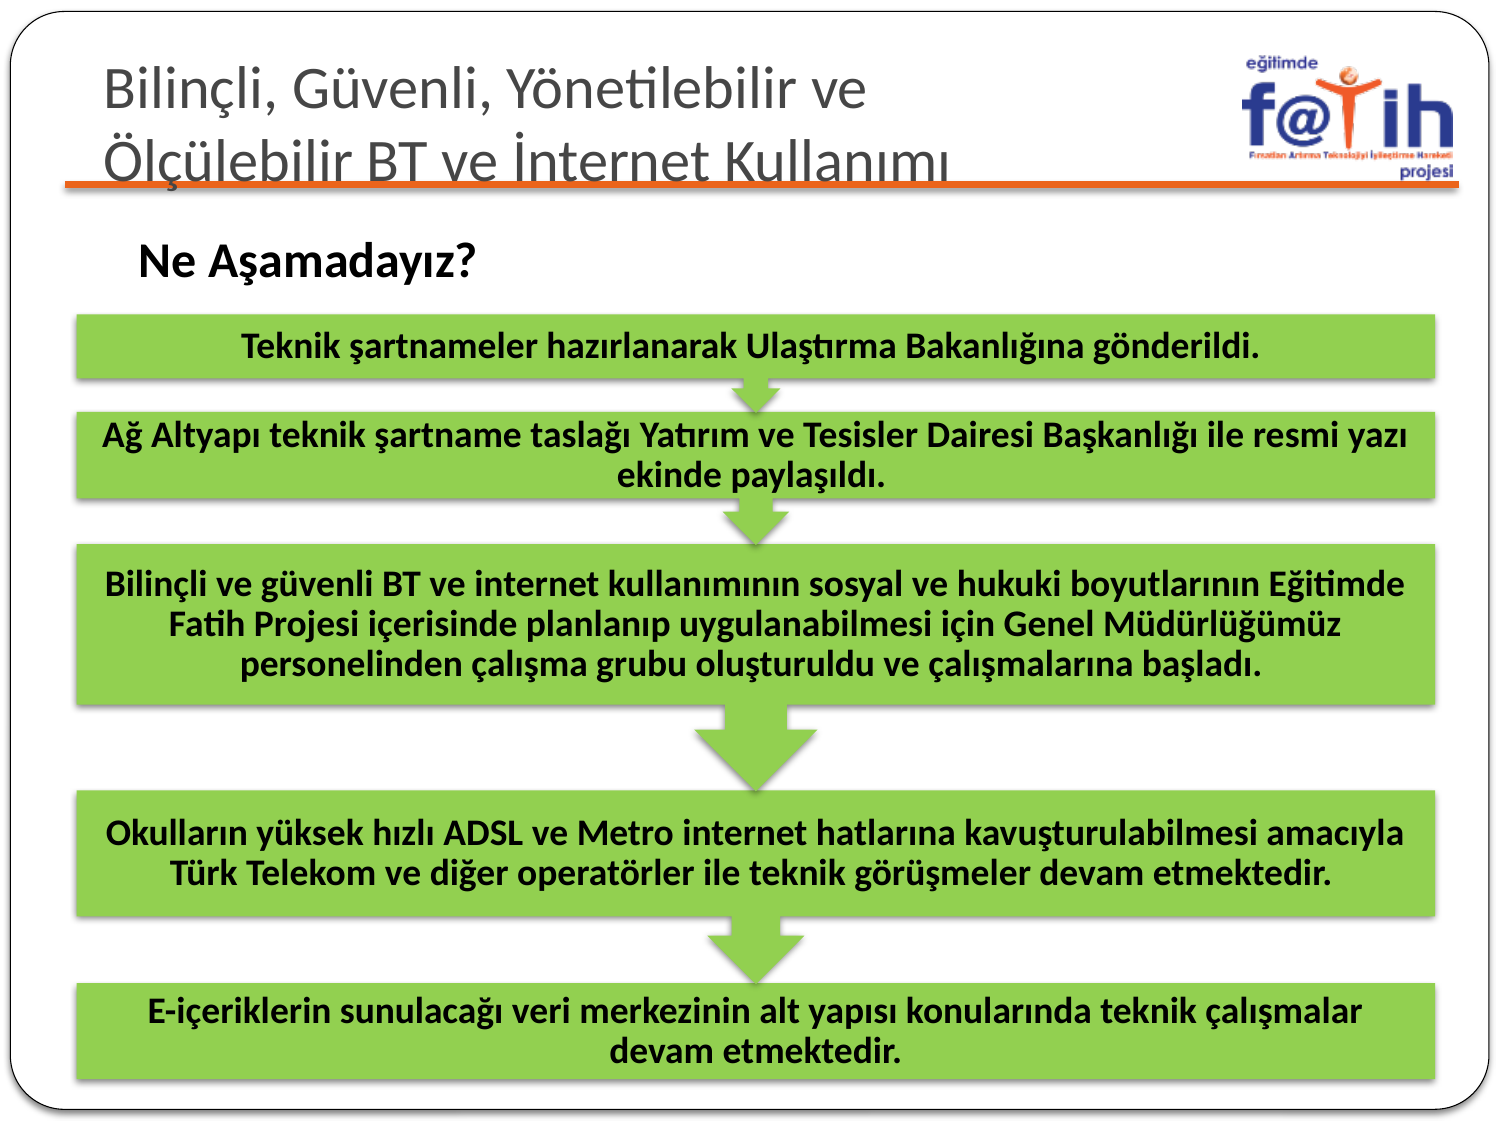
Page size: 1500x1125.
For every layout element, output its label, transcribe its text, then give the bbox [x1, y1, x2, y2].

title Bilinçli, Güvenli, Yönetilebilir ve Ölçülebilir BT ve İnternet Kullanımı [88, 82, 1105, 209]
picture [1242, 54, 1453, 182]
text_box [76, 314, 1436, 1080]
text_box Ne Aşamadayız? [124, 219, 538, 295]
